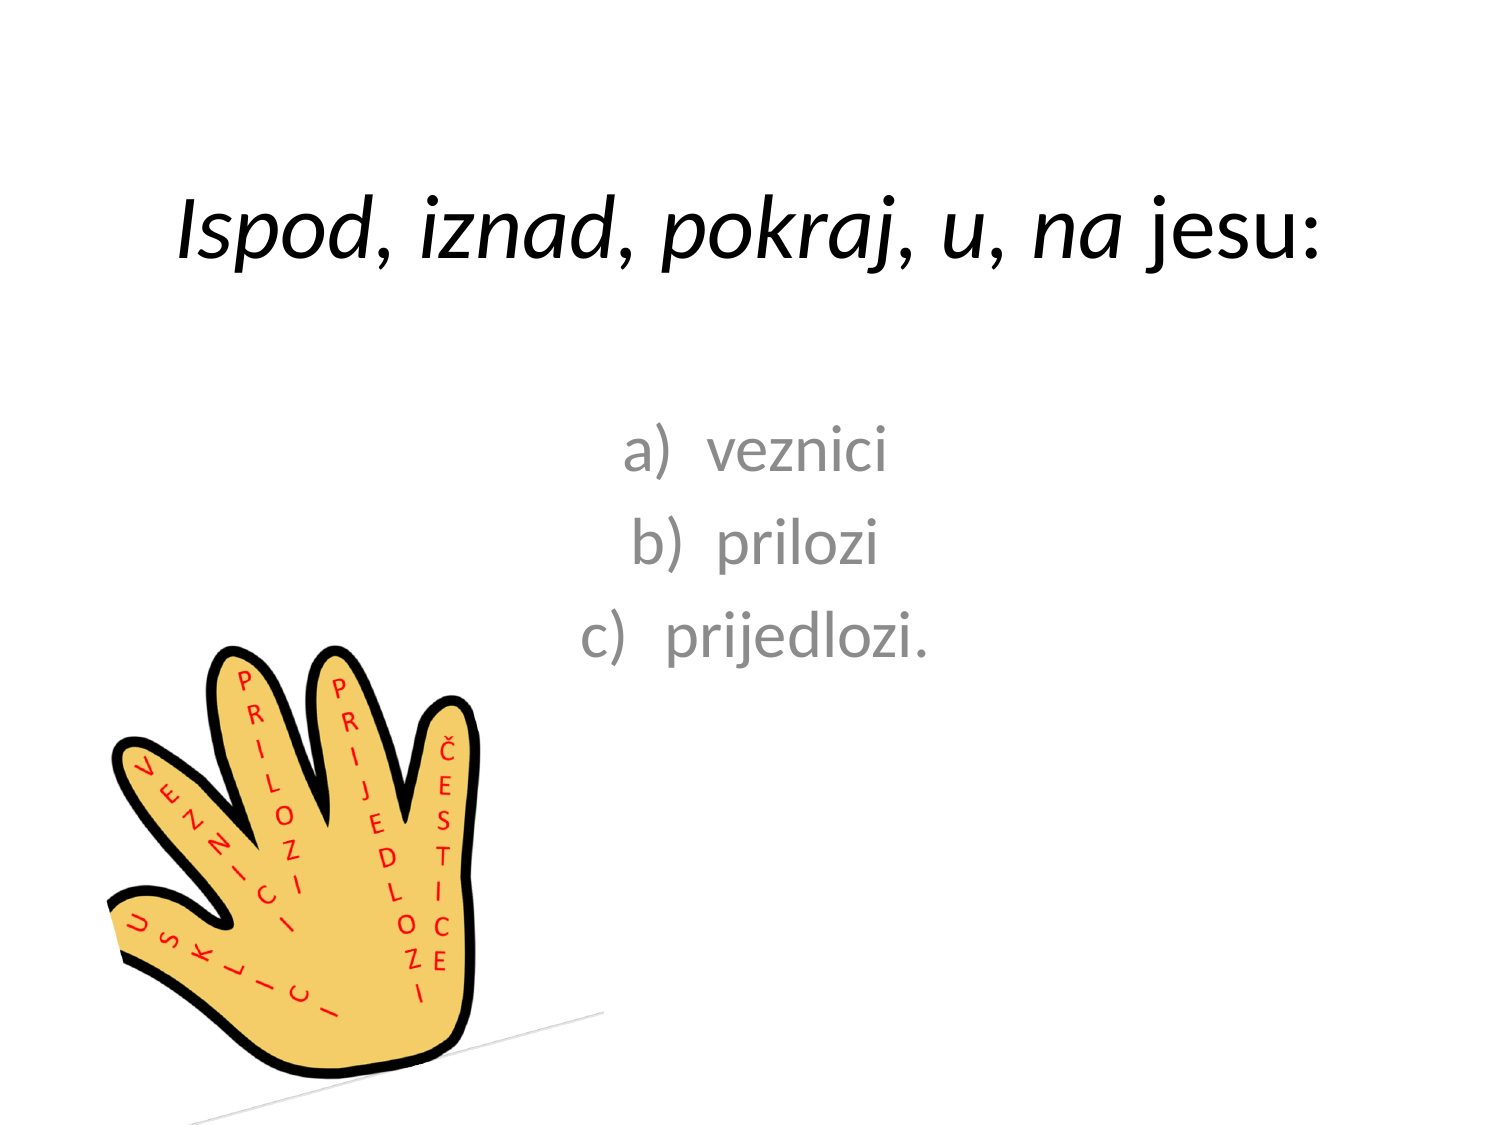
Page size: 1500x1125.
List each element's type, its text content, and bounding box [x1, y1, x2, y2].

title Ispod, iznad, pokraj, u, na jesu: [112, 101, 1388, 343]
subtitle veznici prilozi prijedlozi. [230, 397, 1281, 685]
picture [1, 561, 604, 1125]
